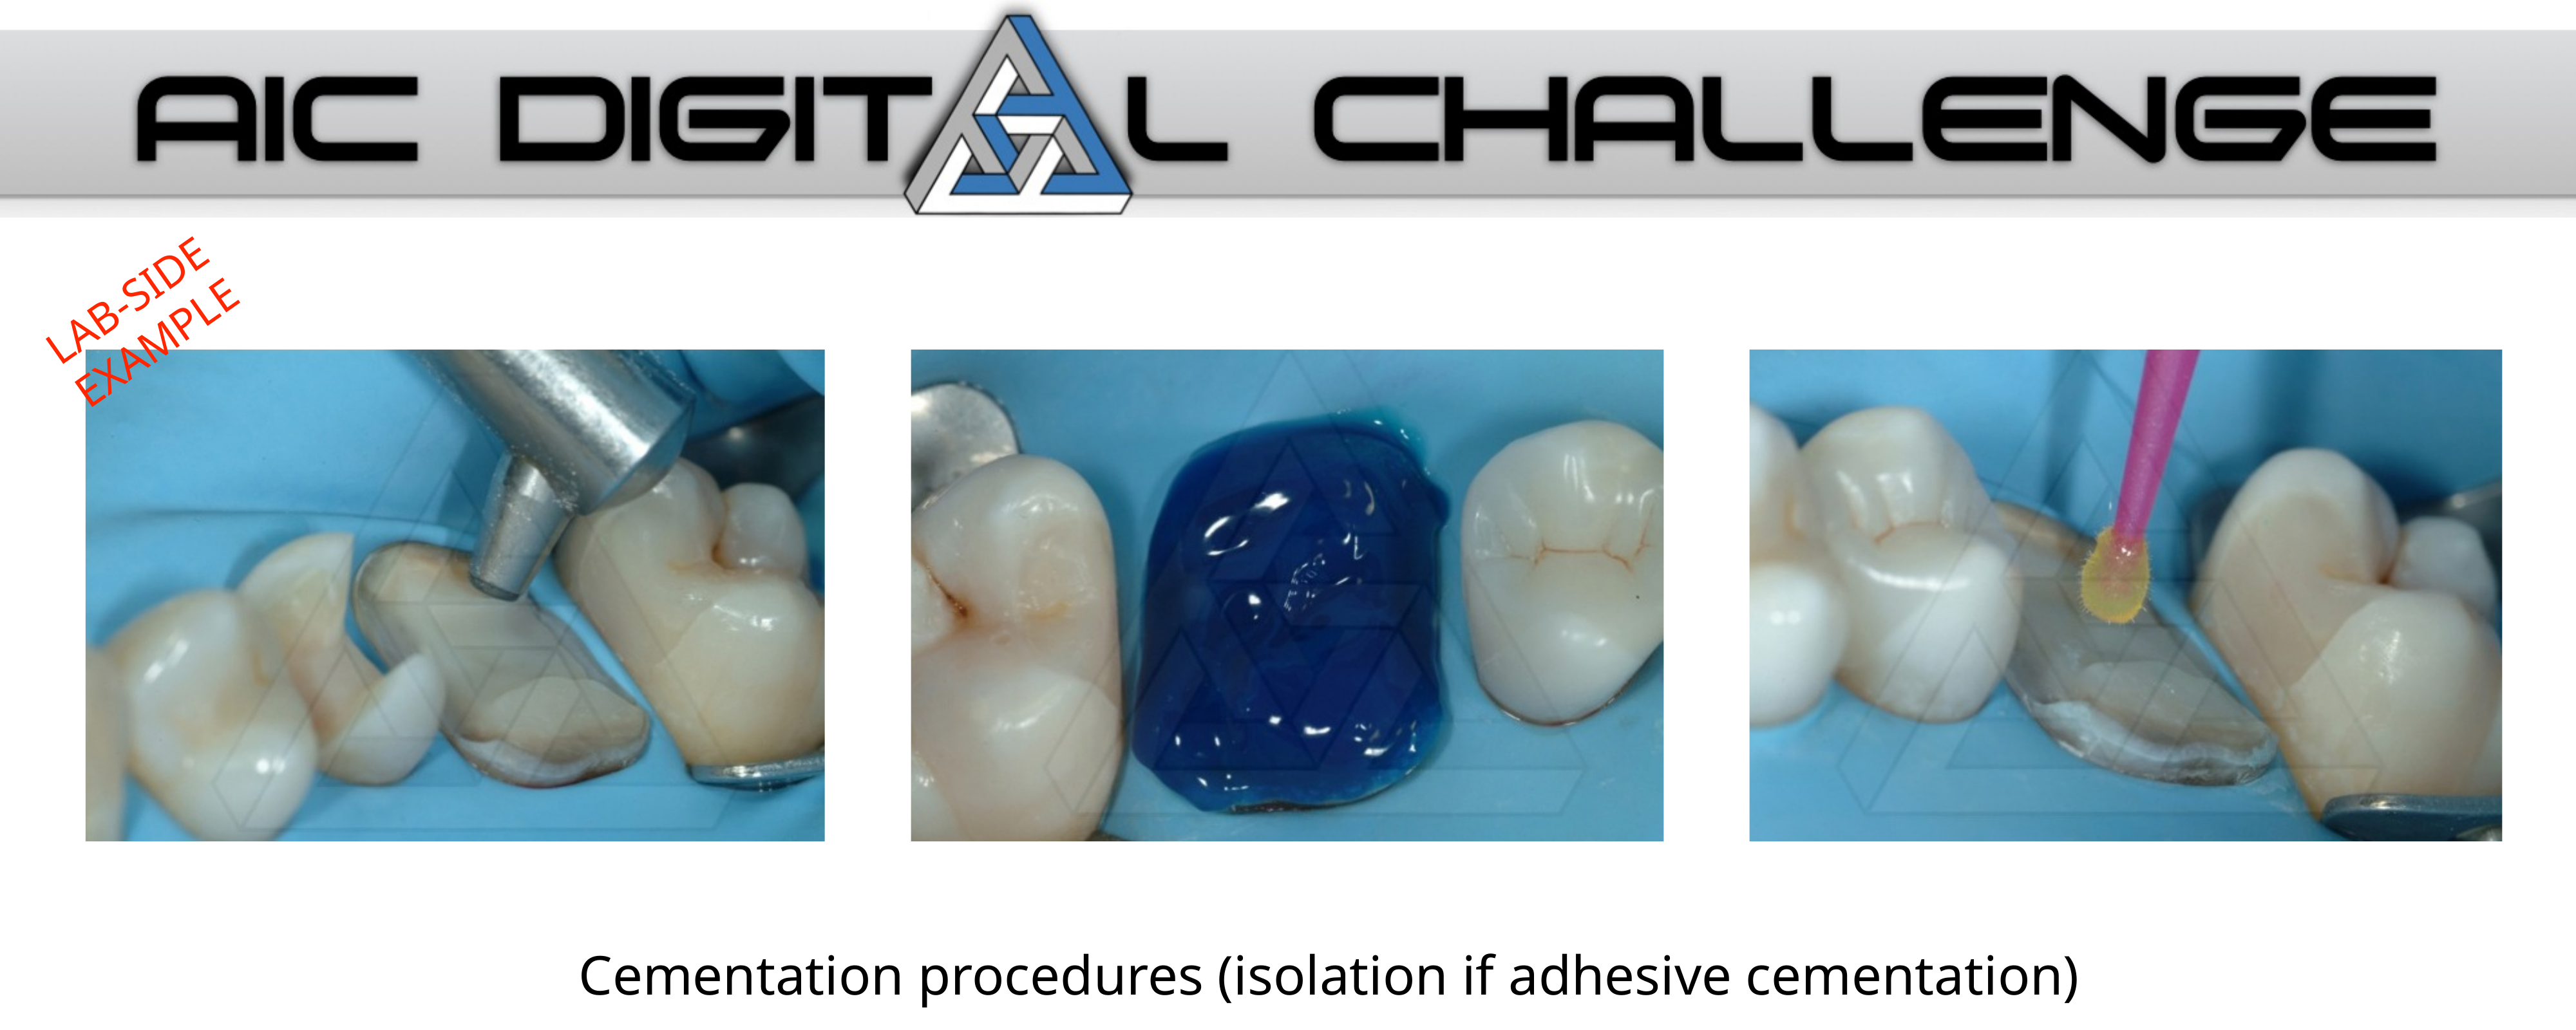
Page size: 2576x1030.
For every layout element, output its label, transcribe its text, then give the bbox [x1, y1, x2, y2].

picture [1749, 350, 2503, 841]
picture [0, 0, 2576, 218]
picture [911, 350, 1664, 841]
text_box Cementation procedures (isolation if adhesive cementation) [573, 936, 2087, 1011]
text_box LAB-SIDE EXAMPLE [0, 218, 283, 444]
picture [85, 350, 825, 841]
